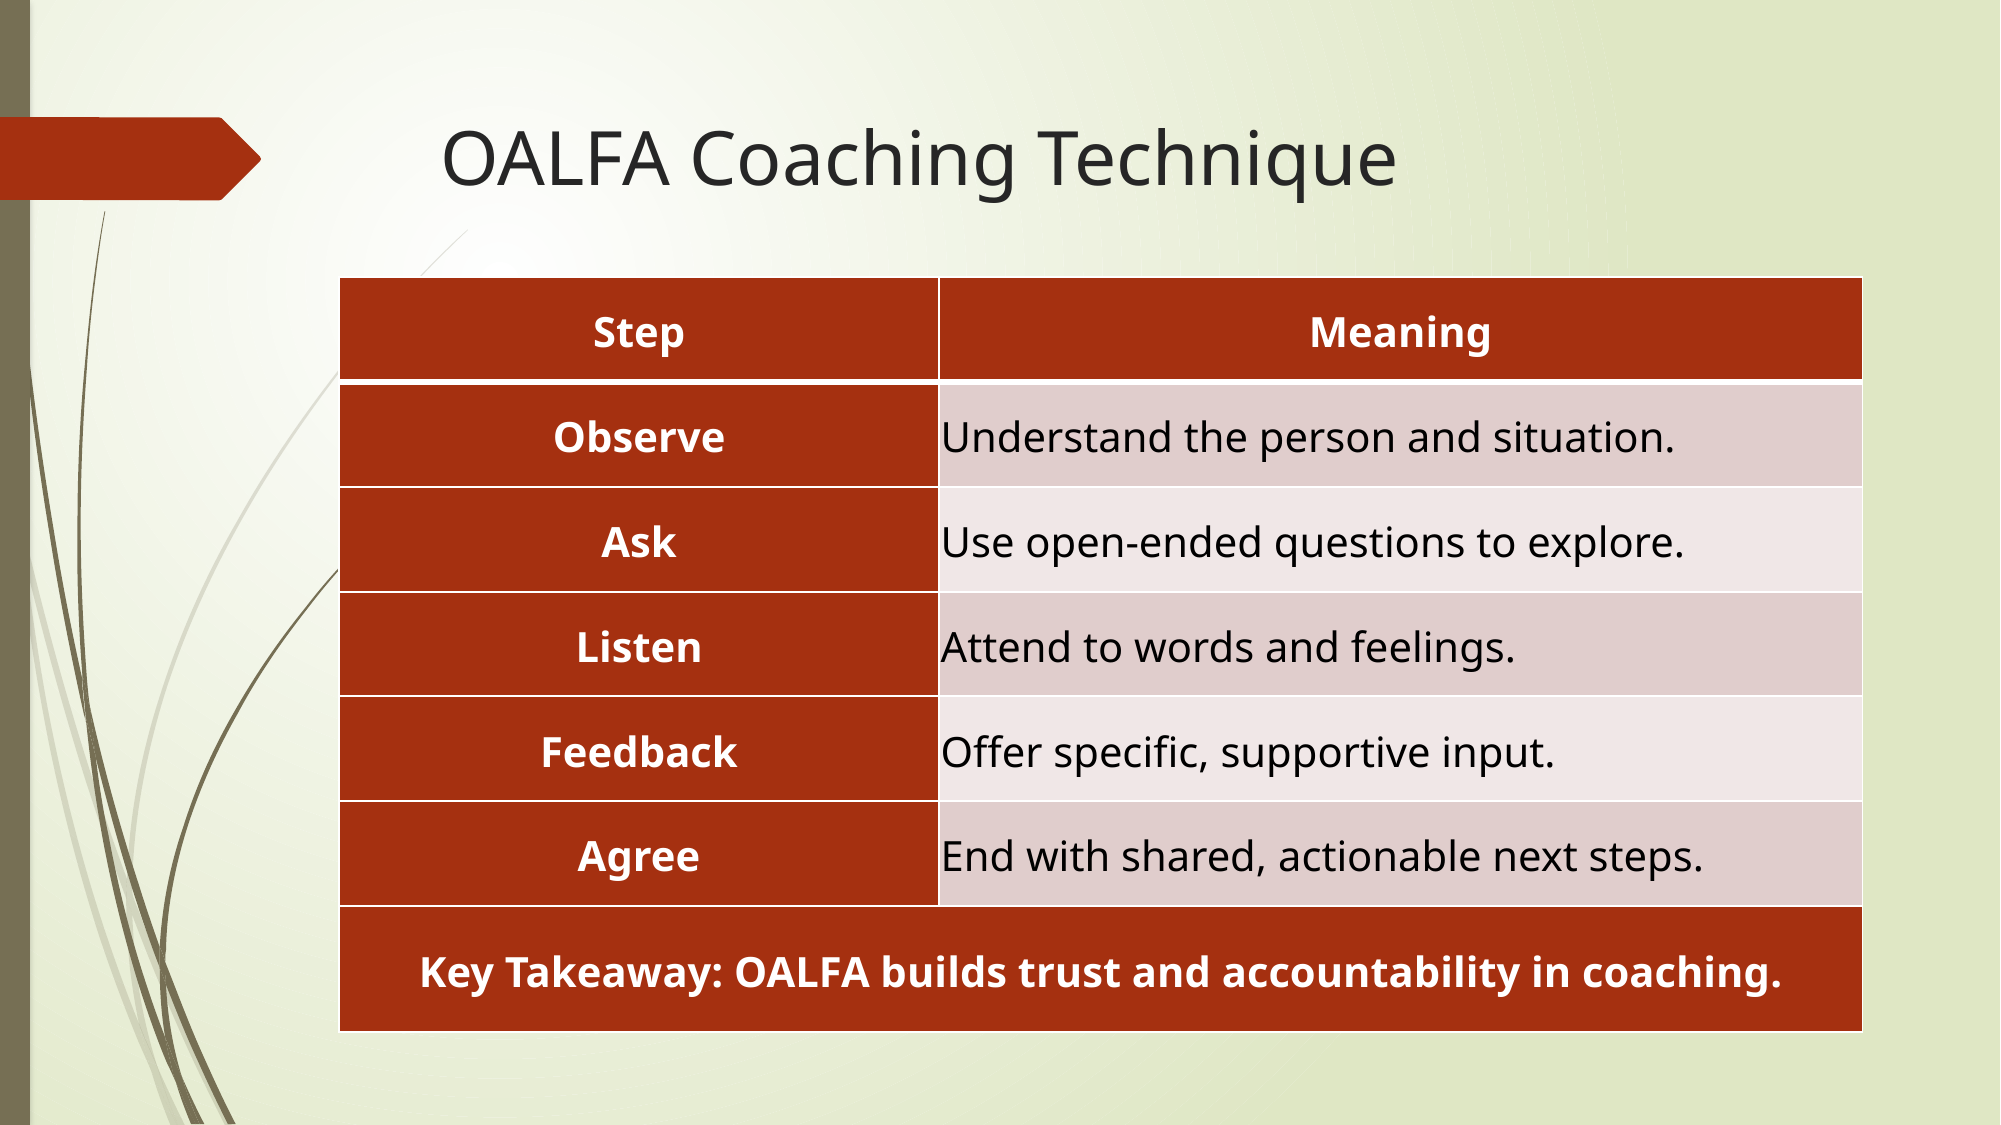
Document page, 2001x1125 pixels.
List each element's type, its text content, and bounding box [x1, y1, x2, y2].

table_cell Use open-ended questions to explore. [940, 488, 1862, 591]
table_cell End with shared, actionable next steps. [940, 802, 1862, 905]
table_cell Understand the person and situation. [940, 385, 1862, 486]
table_cell Offer specific, supportive input. [940, 697, 1862, 800]
table_cell Observe [340, 385, 938, 486]
title OALFA Coaching Technique [425, 102, 1888, 313]
table_cell Agree [340, 802, 938, 905]
table_header Step [340, 278, 938, 379]
table_cell Key Takeaway: OALFA builds trust and accountability in coaching. [340, 907, 1862, 1031]
table_cell Feedback [340, 697, 938, 800]
table_cell Attend to words and feelings. [940, 593, 1862, 695]
table_header Meaning [940, 278, 1862, 379]
table_cell Ask [340, 488, 938, 591]
table_cell Listen [340, 593, 938, 695]
